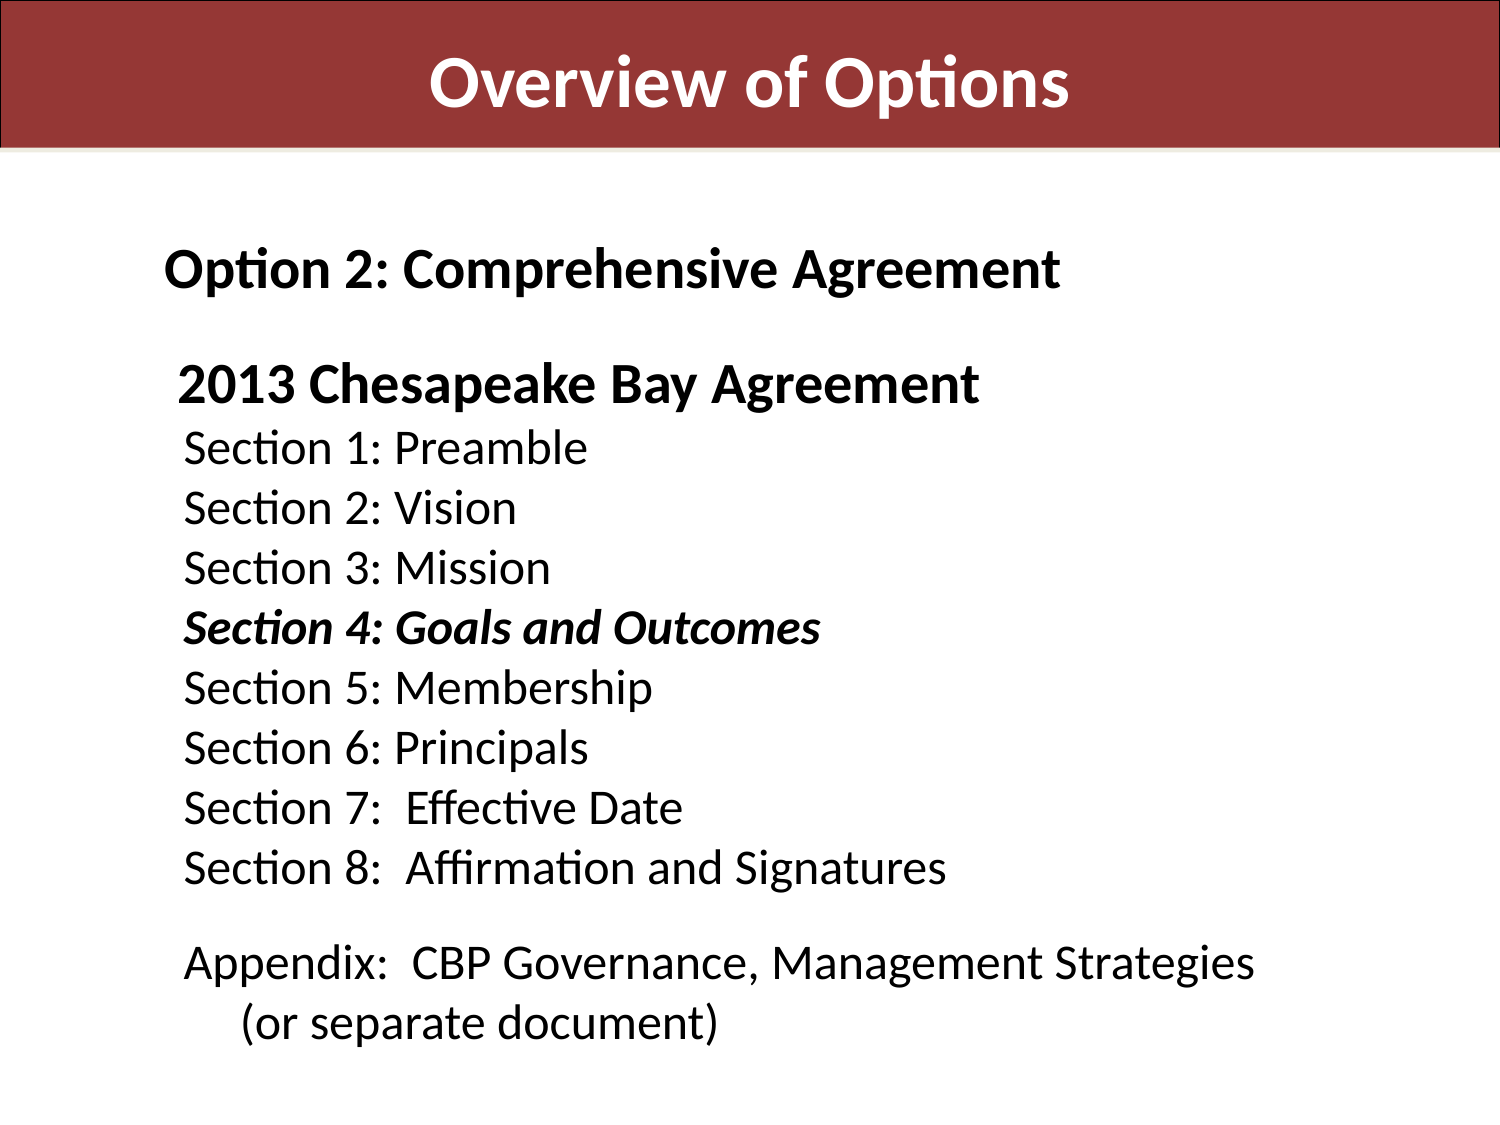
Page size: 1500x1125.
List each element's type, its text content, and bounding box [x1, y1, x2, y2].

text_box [0, 0, 1500, 151]
text_box Option 2: Comprehensive Agreement 2013 Chesapeake Bay Agreement Section 1: Preamble Section 2: Vision Section 3: Mission Section 4: Goals and Outcomes Section 5: Membership Section 6: Principals Section 7: Effective Date Section 8: Affirmation and Signatures Appendix: CBP Governance, Management Strategies (or separate document) [150, 187, 1325, 1088]
